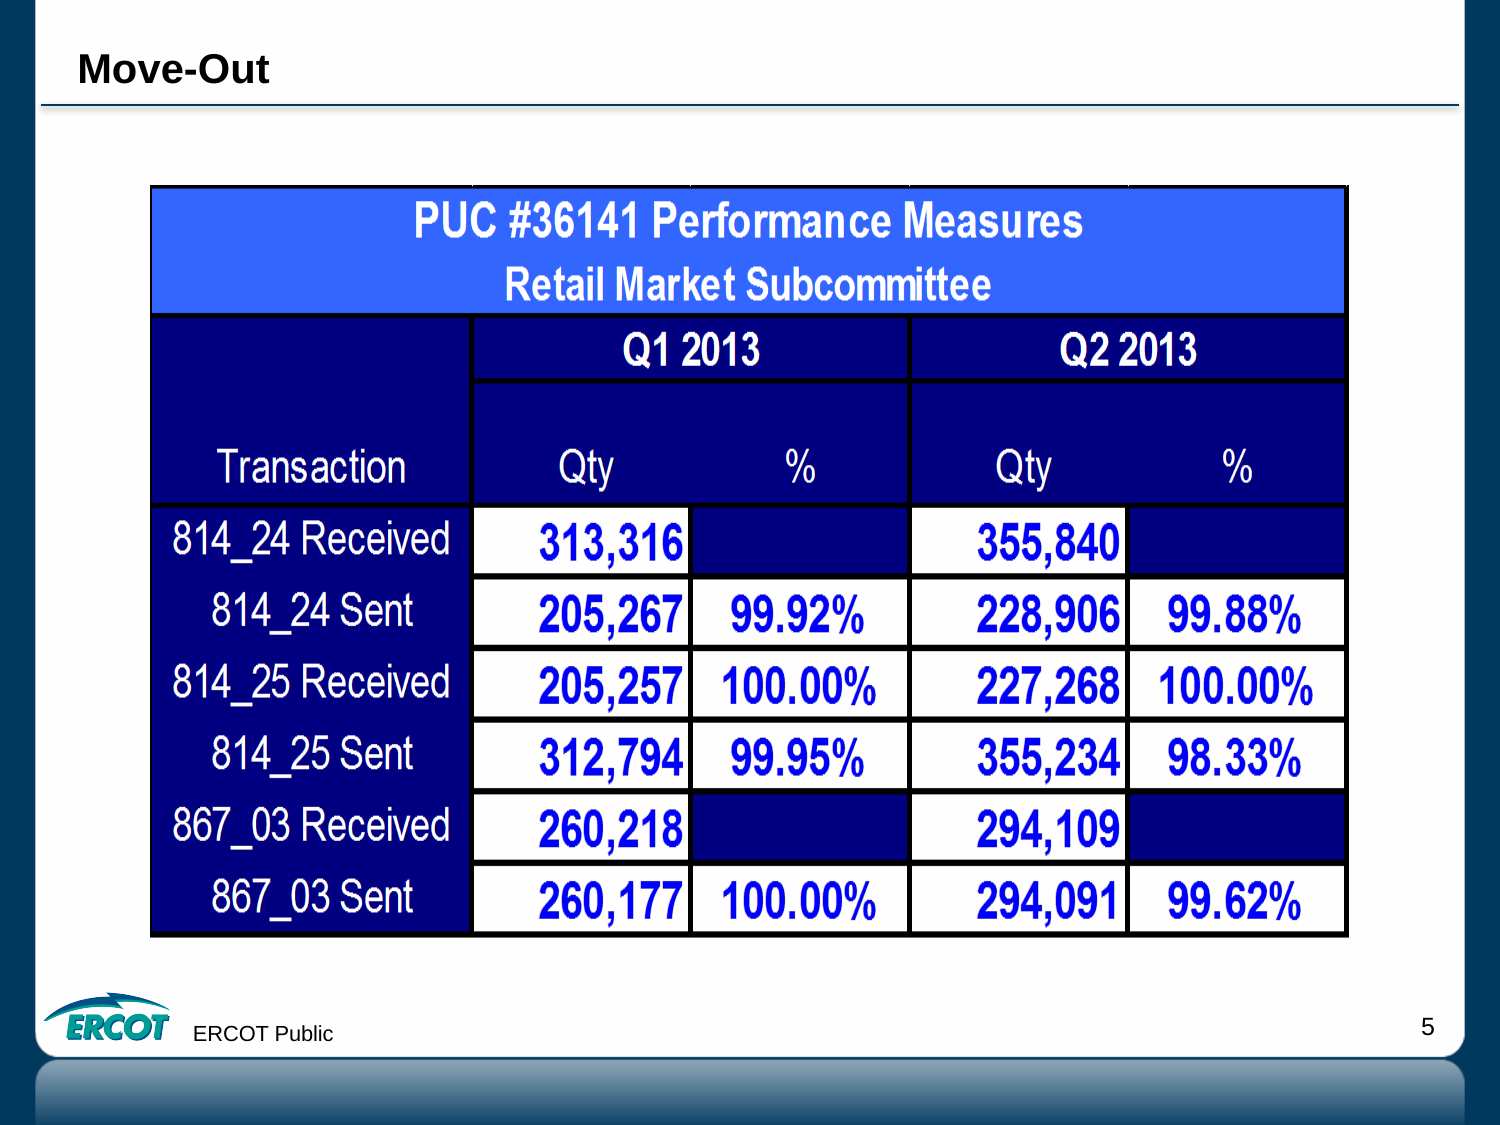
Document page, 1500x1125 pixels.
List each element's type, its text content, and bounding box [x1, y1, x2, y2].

picture [35, 0, 1465, 1125]
title Move-Out [62, 29, 1450, 106]
